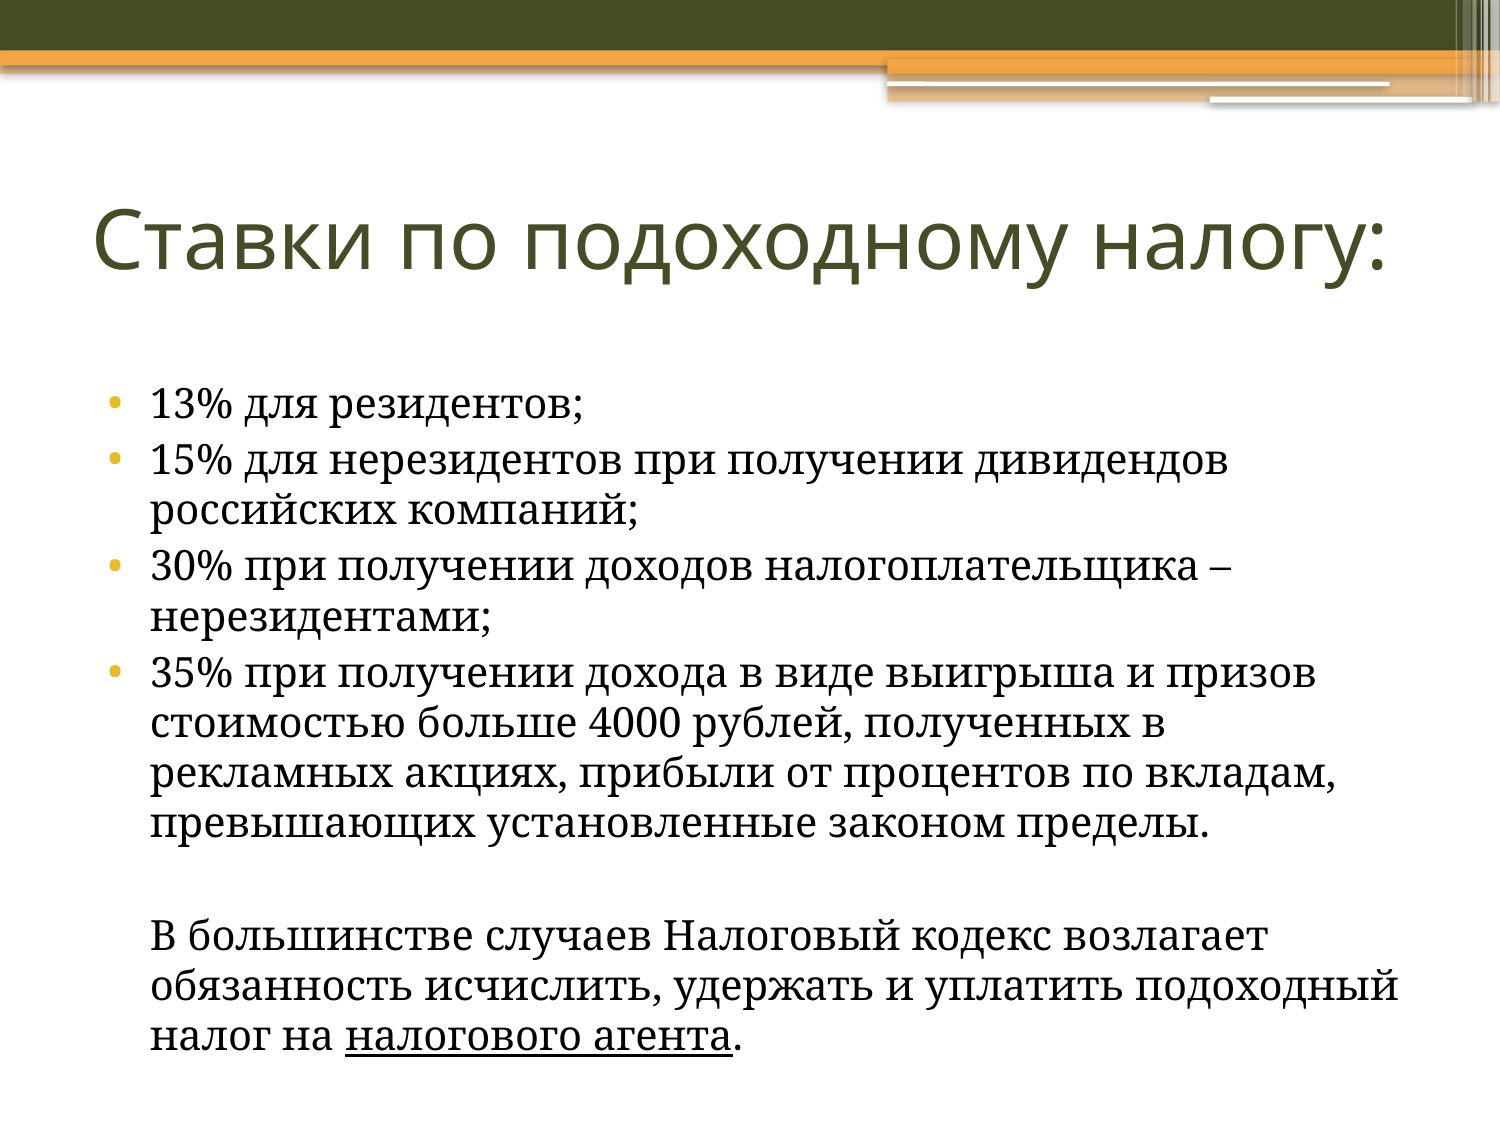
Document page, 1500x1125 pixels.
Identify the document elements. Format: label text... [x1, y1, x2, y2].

list 13% для резидентов; 15% для нерезидентов при получении дивидендов российских компаний; 30% при получении доходов налогоплательщика – нерезидентами; 35% при получении дохода в виде выигрыша и призов стоимостью больше 4000 рублей, полученных в рекламных акциях, прибыли от процентов по вкладам, превышающих установленные законом пределы. В большинстве случаев Налоговый кодекс возлагает обязанность исчислить, удержать и уплатить подоходный налог на налогового агента. [75, 368, 1425, 1079]
title Ставки по подоходному налогу: [76, 149, 1427, 324]
